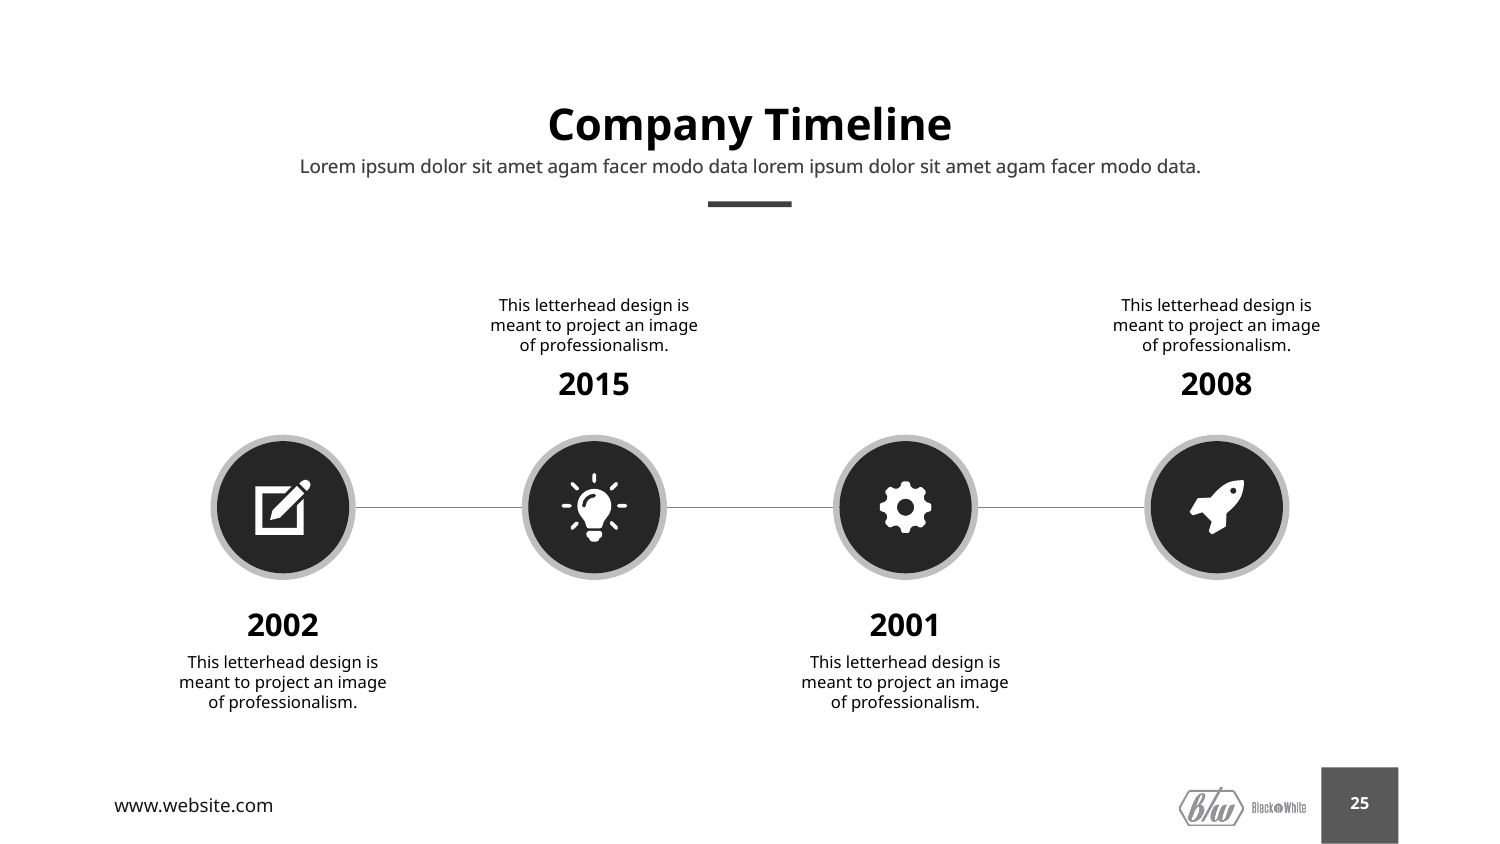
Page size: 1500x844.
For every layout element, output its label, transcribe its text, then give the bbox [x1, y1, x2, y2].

text_box 2001 [849, 599, 962, 649]
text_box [210, 434, 1290, 581]
text_box 2015 [538, 358, 651, 408]
text_box This letterhead design is meant to project an image of professionalism. [485, 284, 704, 367]
picture [1179, 786, 1306, 826]
text_box Lorem ipsum dolor sit amet agam facer modo data lorem ipsum dolor sit amet agam facer modo data. [103, 146, 1397, 189]
text_box [708, 201, 792, 208]
text_box 2002 [227, 599, 339, 649]
text_box This letterhead design is meant to project an image of professionalism. [796, 640, 1015, 723]
slide_number www.website.com [103, 782, 293, 827]
text_box This letterhead design is meant to project an image of professionalism. [1107, 284, 1326, 367]
text_box This letterhead design is meant to project an image of professionalism. [173, 640, 393, 723]
text_box 2008 [1161, 358, 1273, 408]
title Company Timeline [103, 88, 1397, 146]
